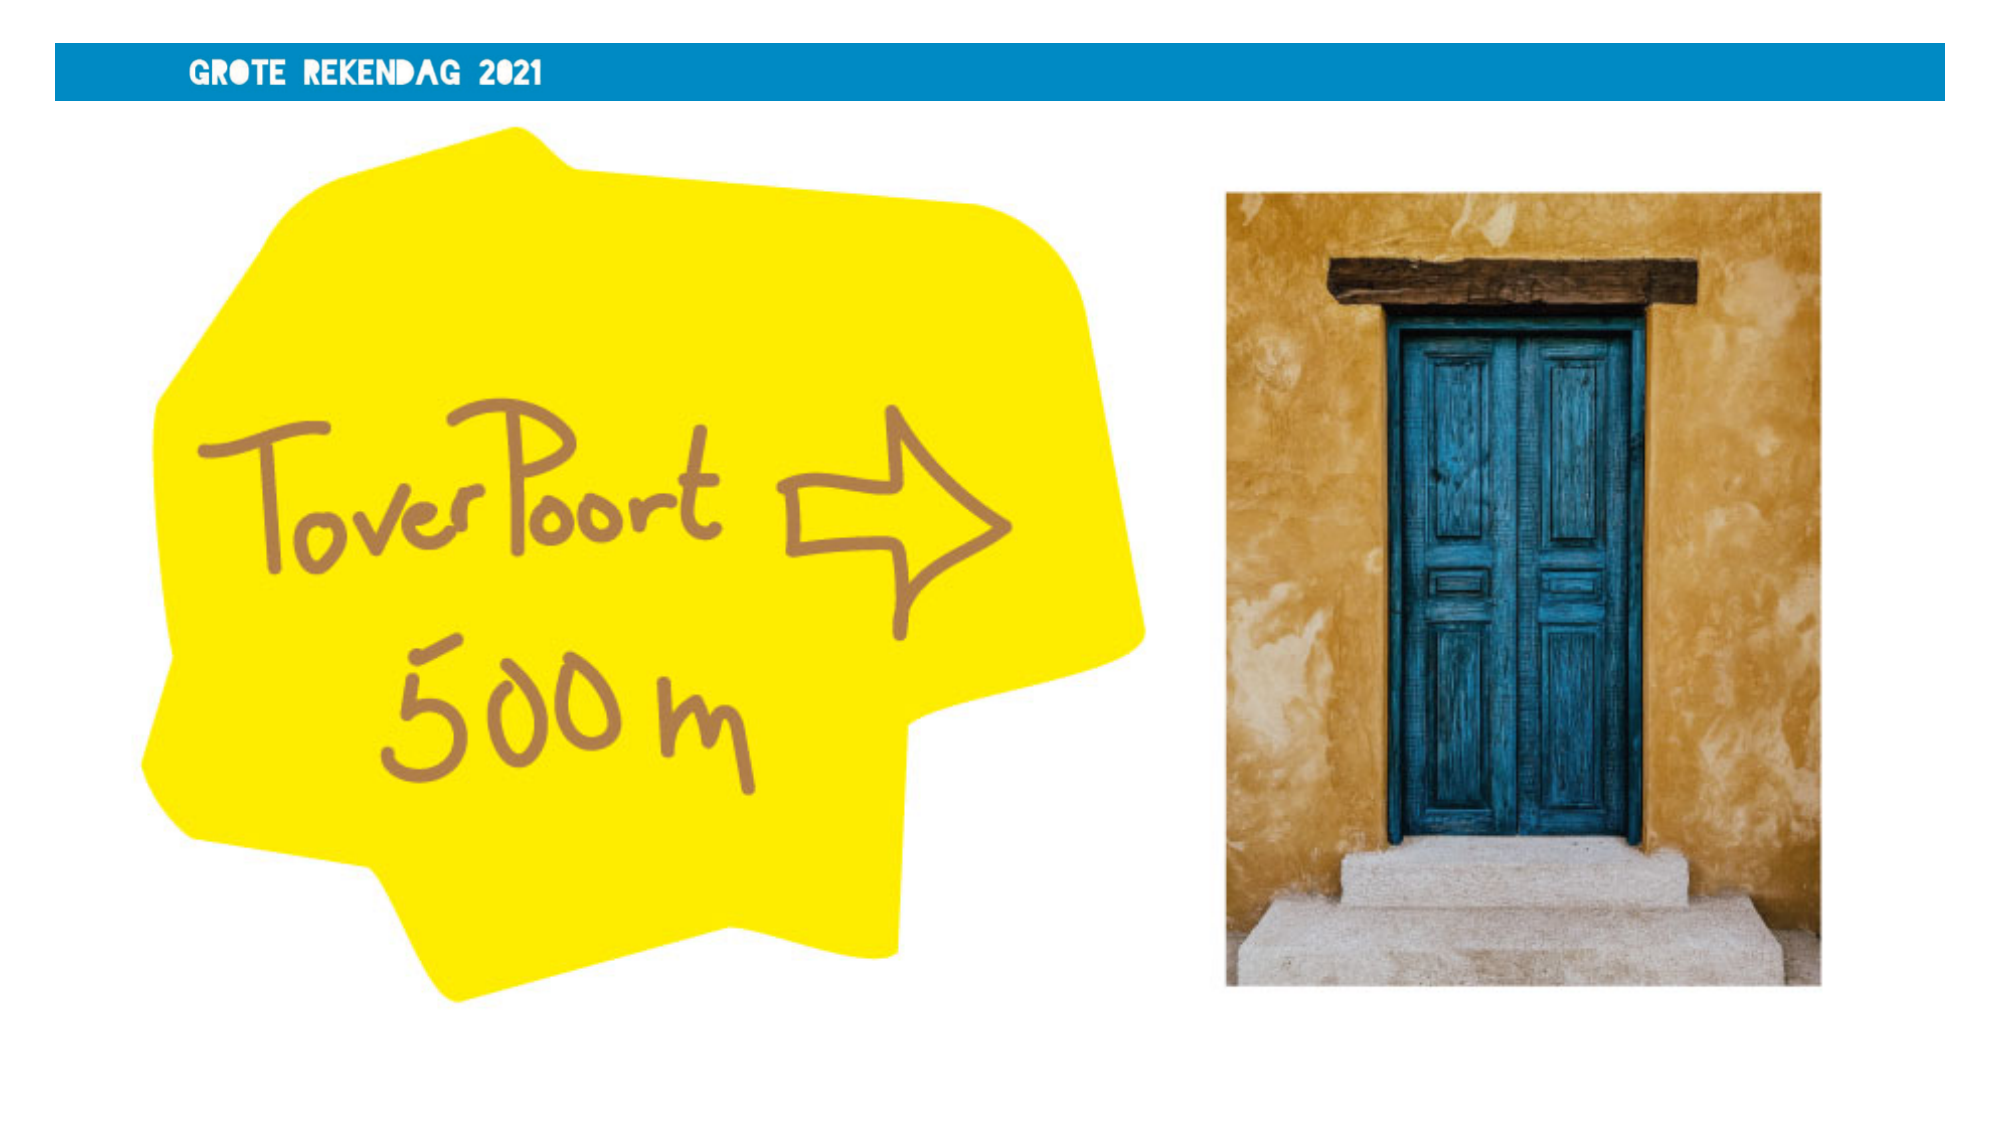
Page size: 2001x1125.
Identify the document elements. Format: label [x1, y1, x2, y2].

picture [497, 59, 541, 84]
picture [340, 59, 374, 84]
picture [100, 102, 1911, 1120]
picture [440, 59, 460, 84]
picture [190, 59, 209, 84]
picture [304, 59, 337, 84]
picture [480, 59, 495, 84]
picture [377, 59, 414, 84]
picture [416, 59, 438, 84]
picture [230, 59, 249, 84]
picture [212, 59, 227, 84]
picture [252, 59, 285, 84]
